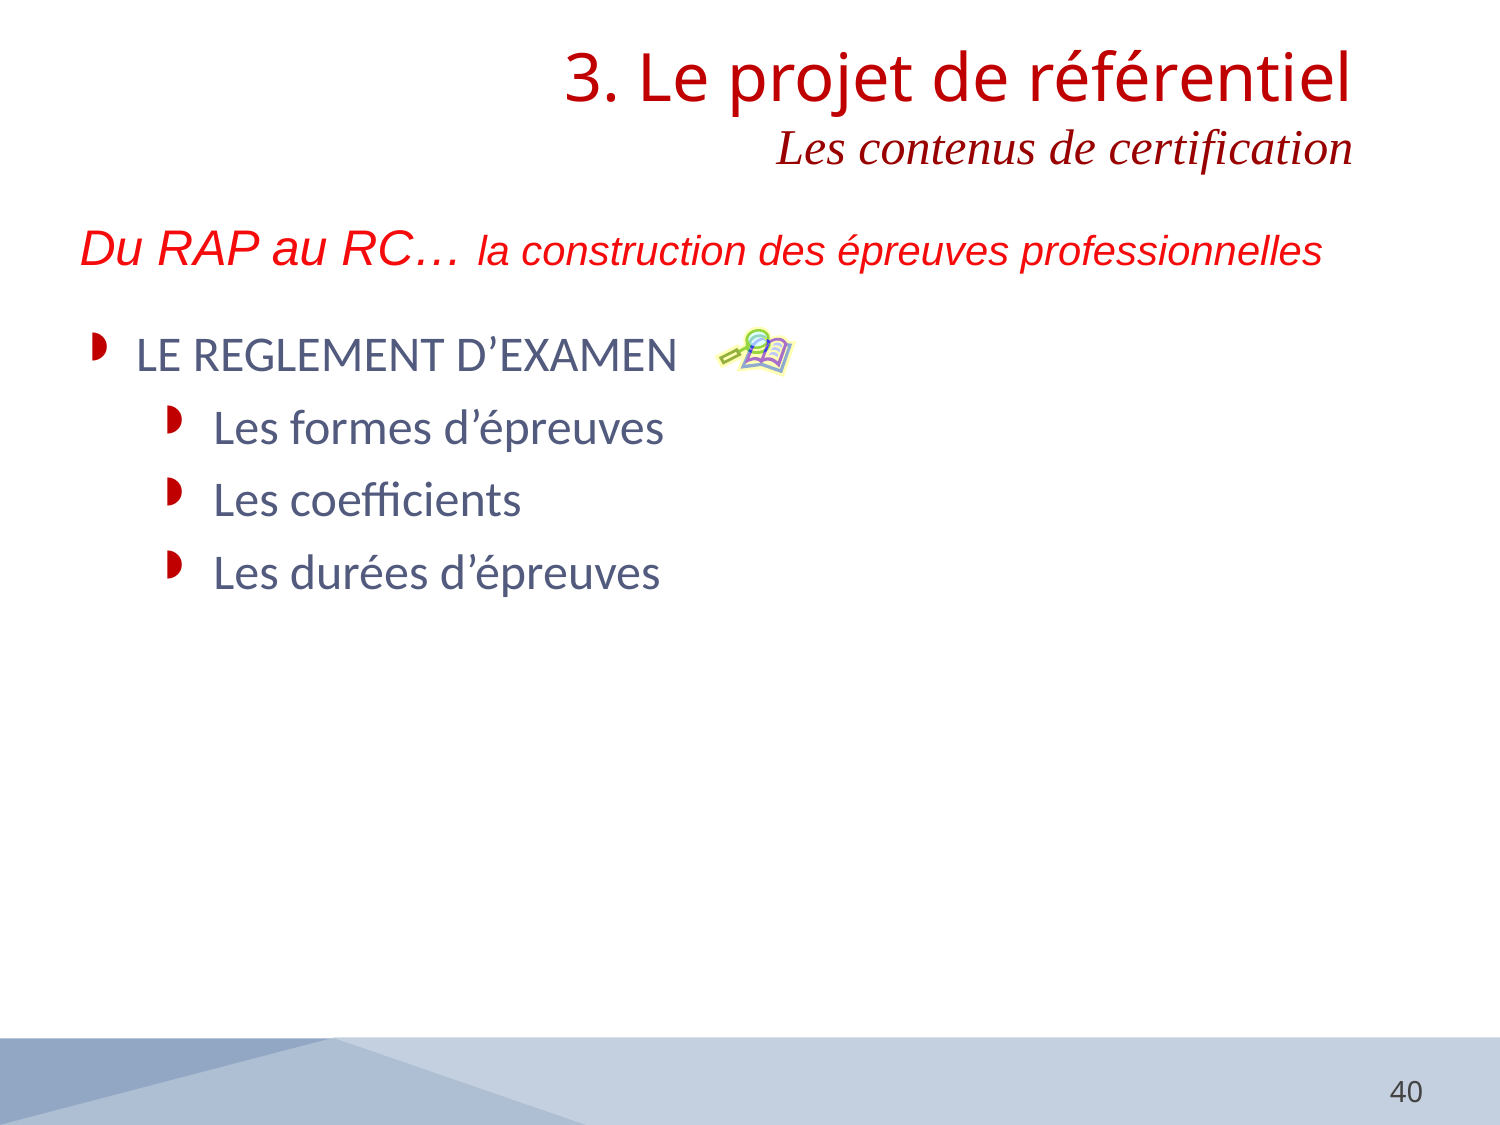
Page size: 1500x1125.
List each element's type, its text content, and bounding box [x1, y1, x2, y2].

picture [714, 326, 798, 378]
text_box 3. Le projet de référentiel Les contenus de certification [134, 59, 1369, 150]
text_box LE REGLEMENT D’EXAMEN Les formes d’épreuves Les coefficients Les durées d’épreuves [76, 314, 1427, 905]
text_box Du RAP au RC… la construction des épreuves professionnelles [64, 208, 1415, 279]
text_box 40 [1277, 1066, 1439, 1125]
